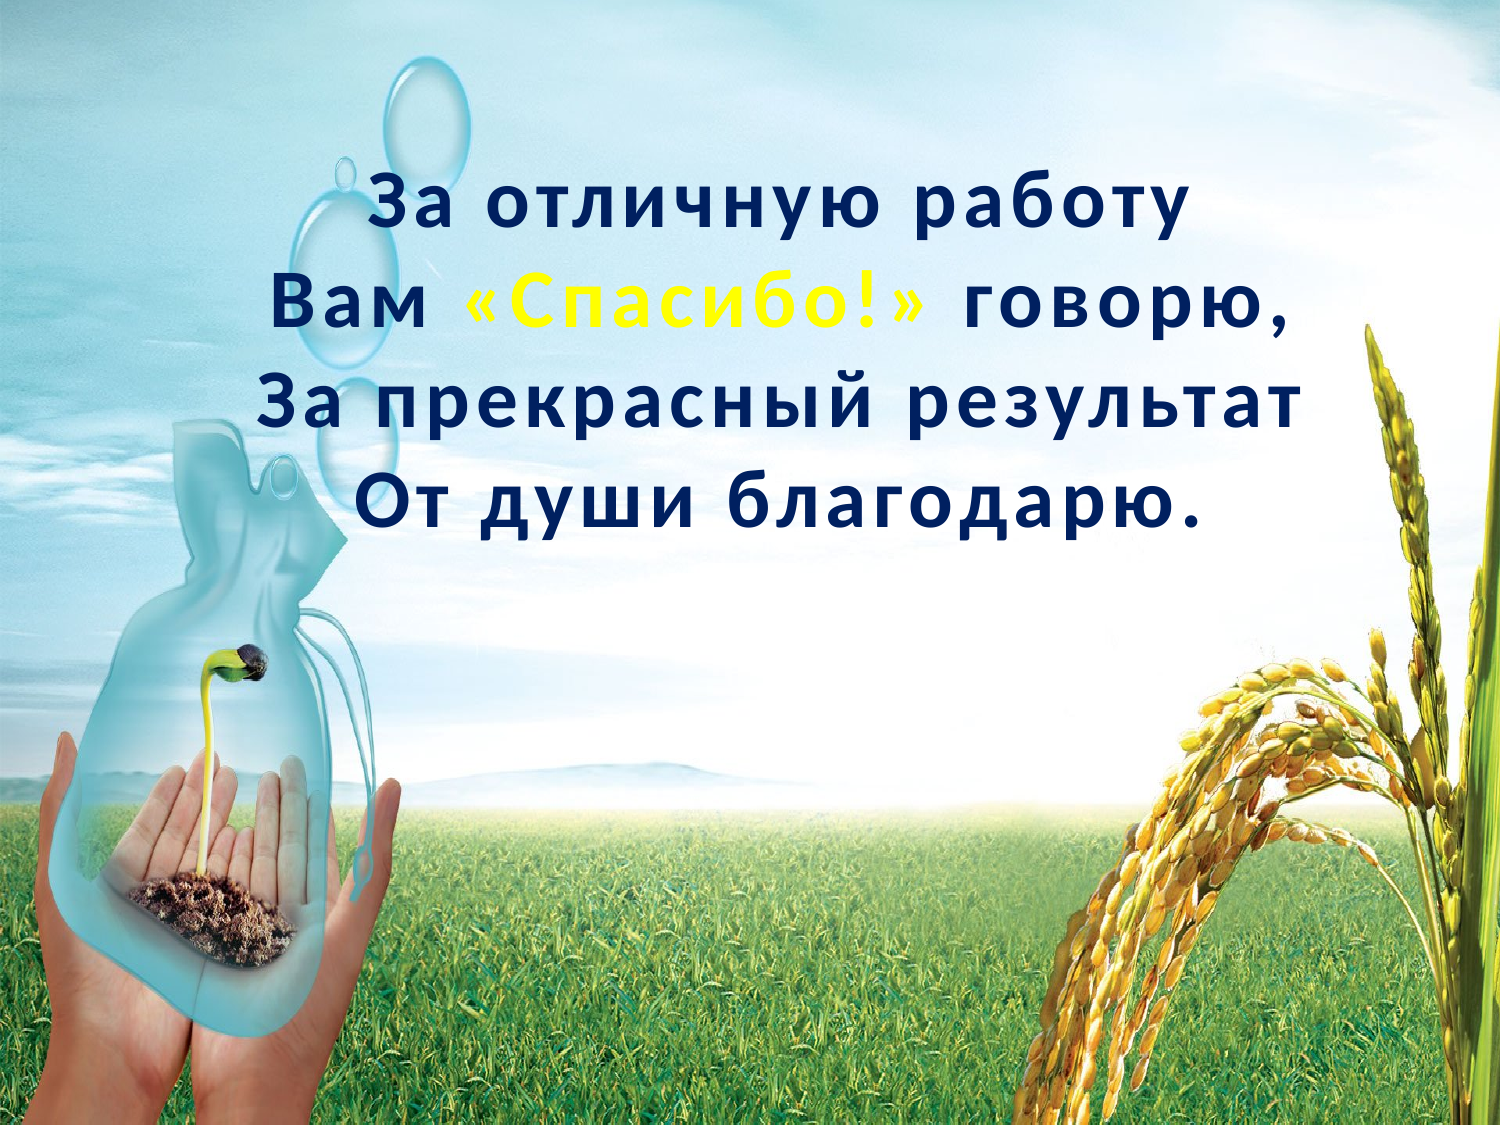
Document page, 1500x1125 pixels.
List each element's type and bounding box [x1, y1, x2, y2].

list [0, 0, 1500, 1125]
